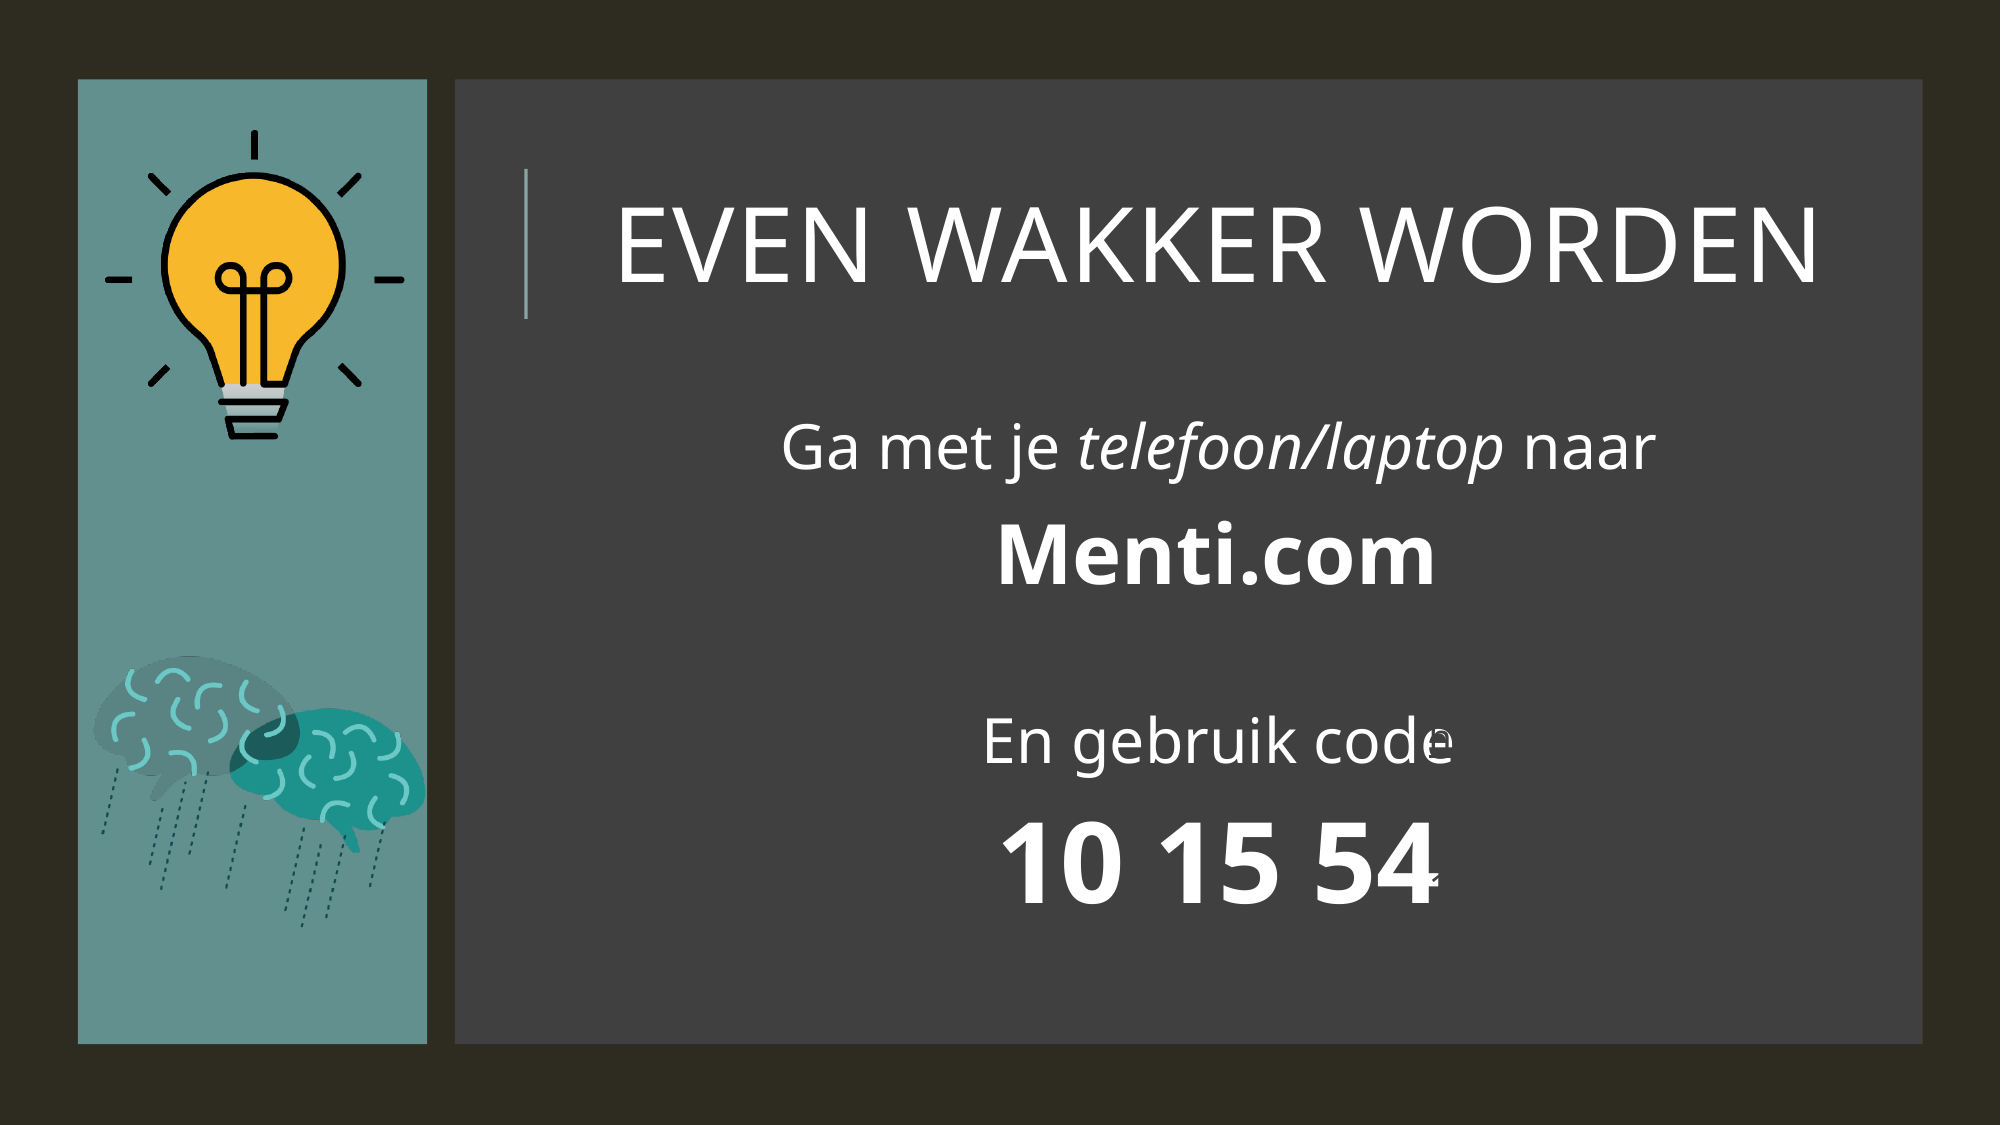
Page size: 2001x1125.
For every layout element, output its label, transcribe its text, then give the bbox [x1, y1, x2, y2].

title Even Wakker worden [569, 129, 1869, 376]
text_box [77, 469, 428, 559]
picture [79, 114, 429, 464]
text_box https://www.mentimeter.com/s/5339a9e736553989967b321fc42031da/cd42b379b031/edit [1413, 707, 1748, 818]
picture [58, 564, 447, 953]
list Ga met je telefoon/laptop naar Menti.com En gebruik code 10 15 54 [569, 408, 1869, 992]
text_box [77, 78, 428, 111]
text_box [0, 0, 2000, 1125]
text_box [453, 78, 1924, 1045]
text_box [77, 961, 428, 1045]
